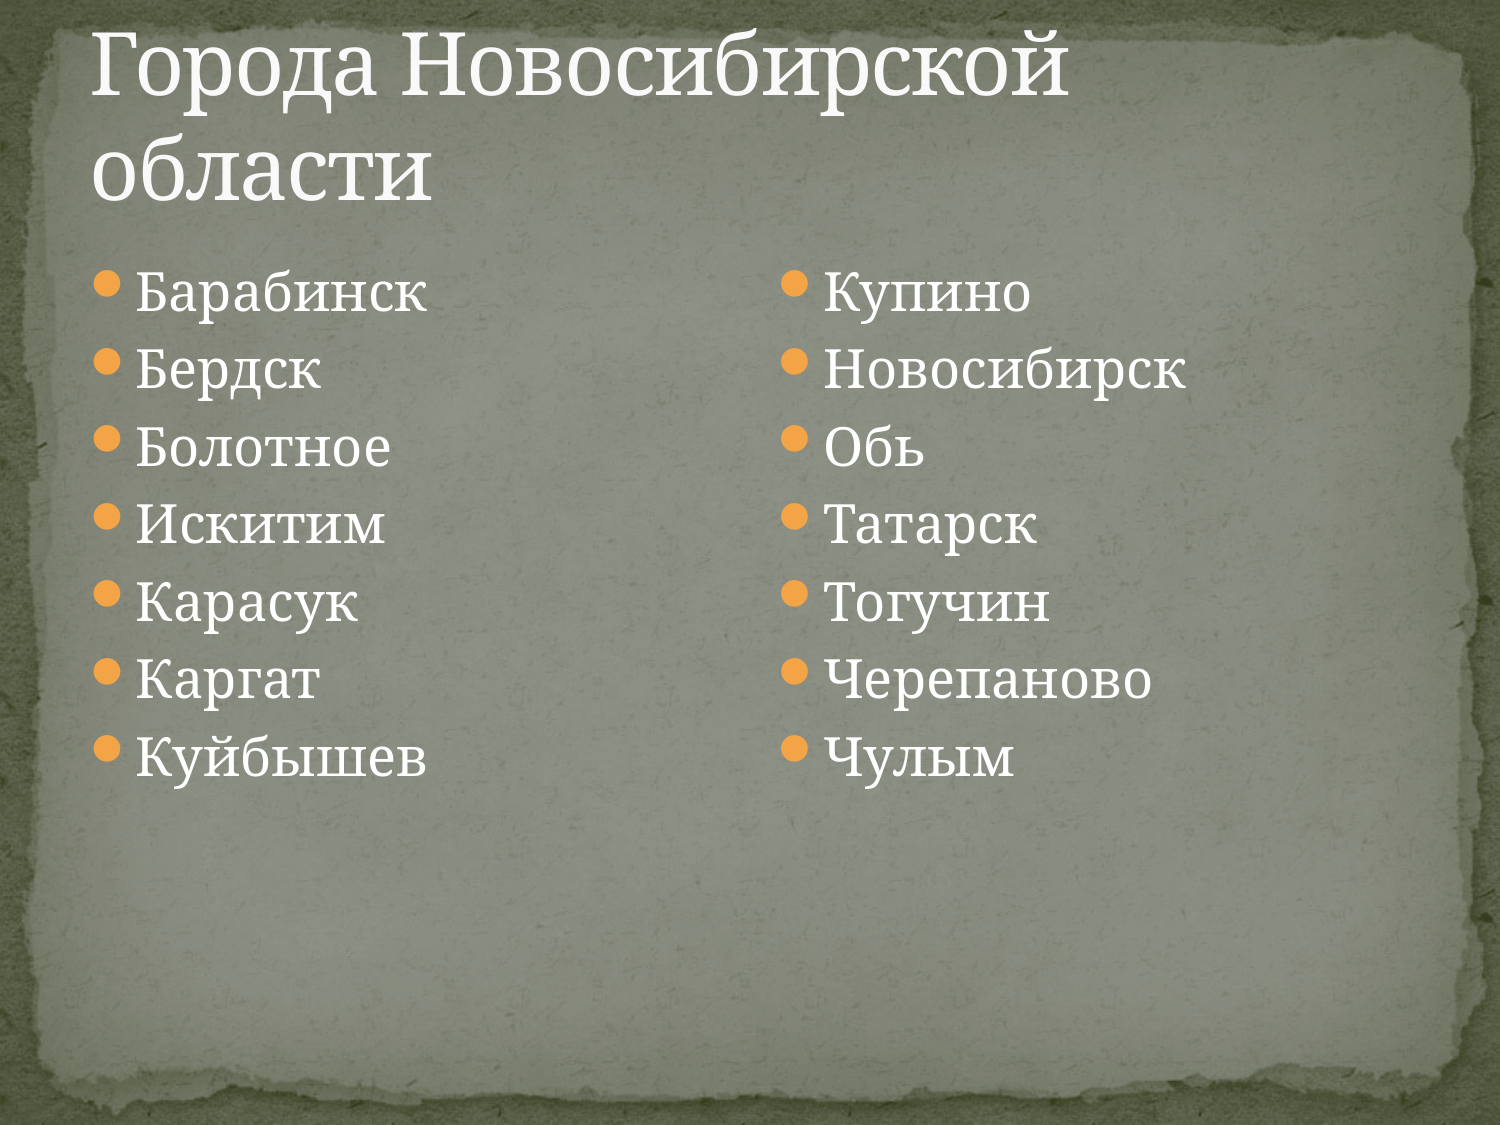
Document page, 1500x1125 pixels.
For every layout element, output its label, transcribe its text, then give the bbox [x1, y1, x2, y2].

list Купино Новосибирск Обь Татарск Тогучин Черепаново Чулым [762, 249, 1429, 1000]
title Города Новосибирской области [74, 24, 1425, 225]
list Барабинск Бердск Болотное Искитим Карасук Каргат Куйбышев [75, 249, 741, 1000]
